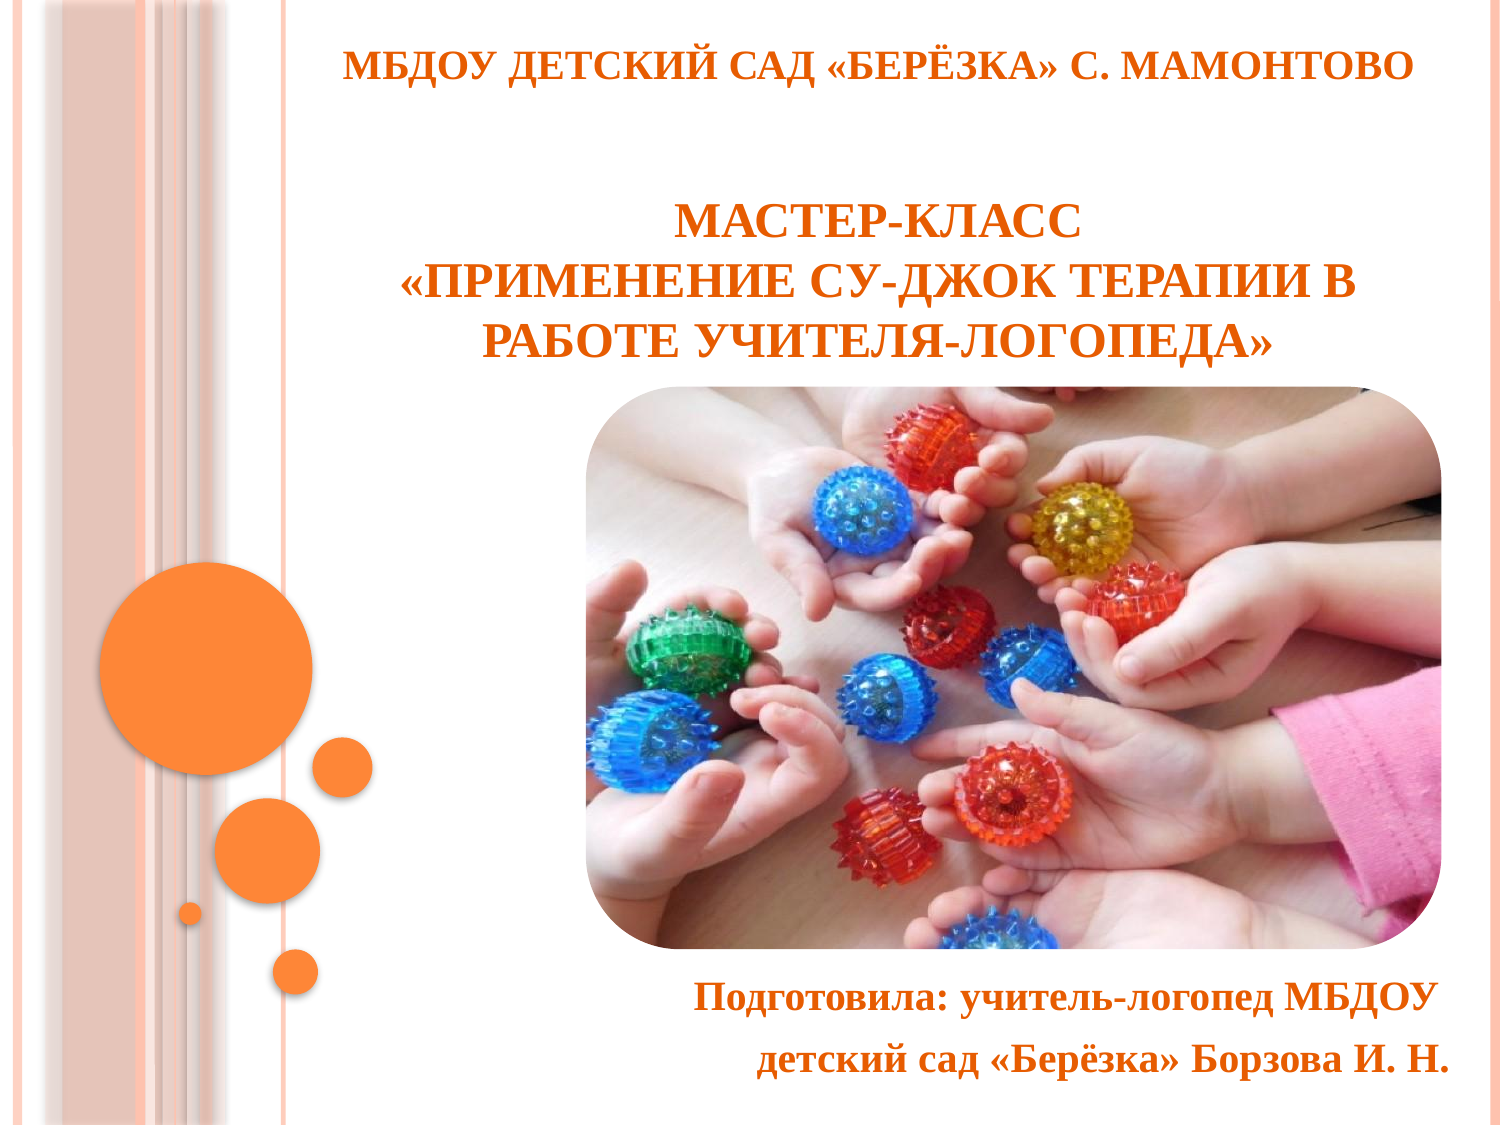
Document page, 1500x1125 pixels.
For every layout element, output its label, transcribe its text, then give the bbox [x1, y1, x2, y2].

picture [585, 386, 1442, 950]
subtitle Подготовила: учитель-логопед МБДОУ детский сад «Берёзка» Борзова И. Н. [487, 960, 1465, 1125]
title МБДОУ детский сад «Берёзка» с. Мамонтово МАСТЕР-КЛАСС «Применение Су-Джок терапии в работе учителя-логопеда» [304, 0, 1454, 375]
